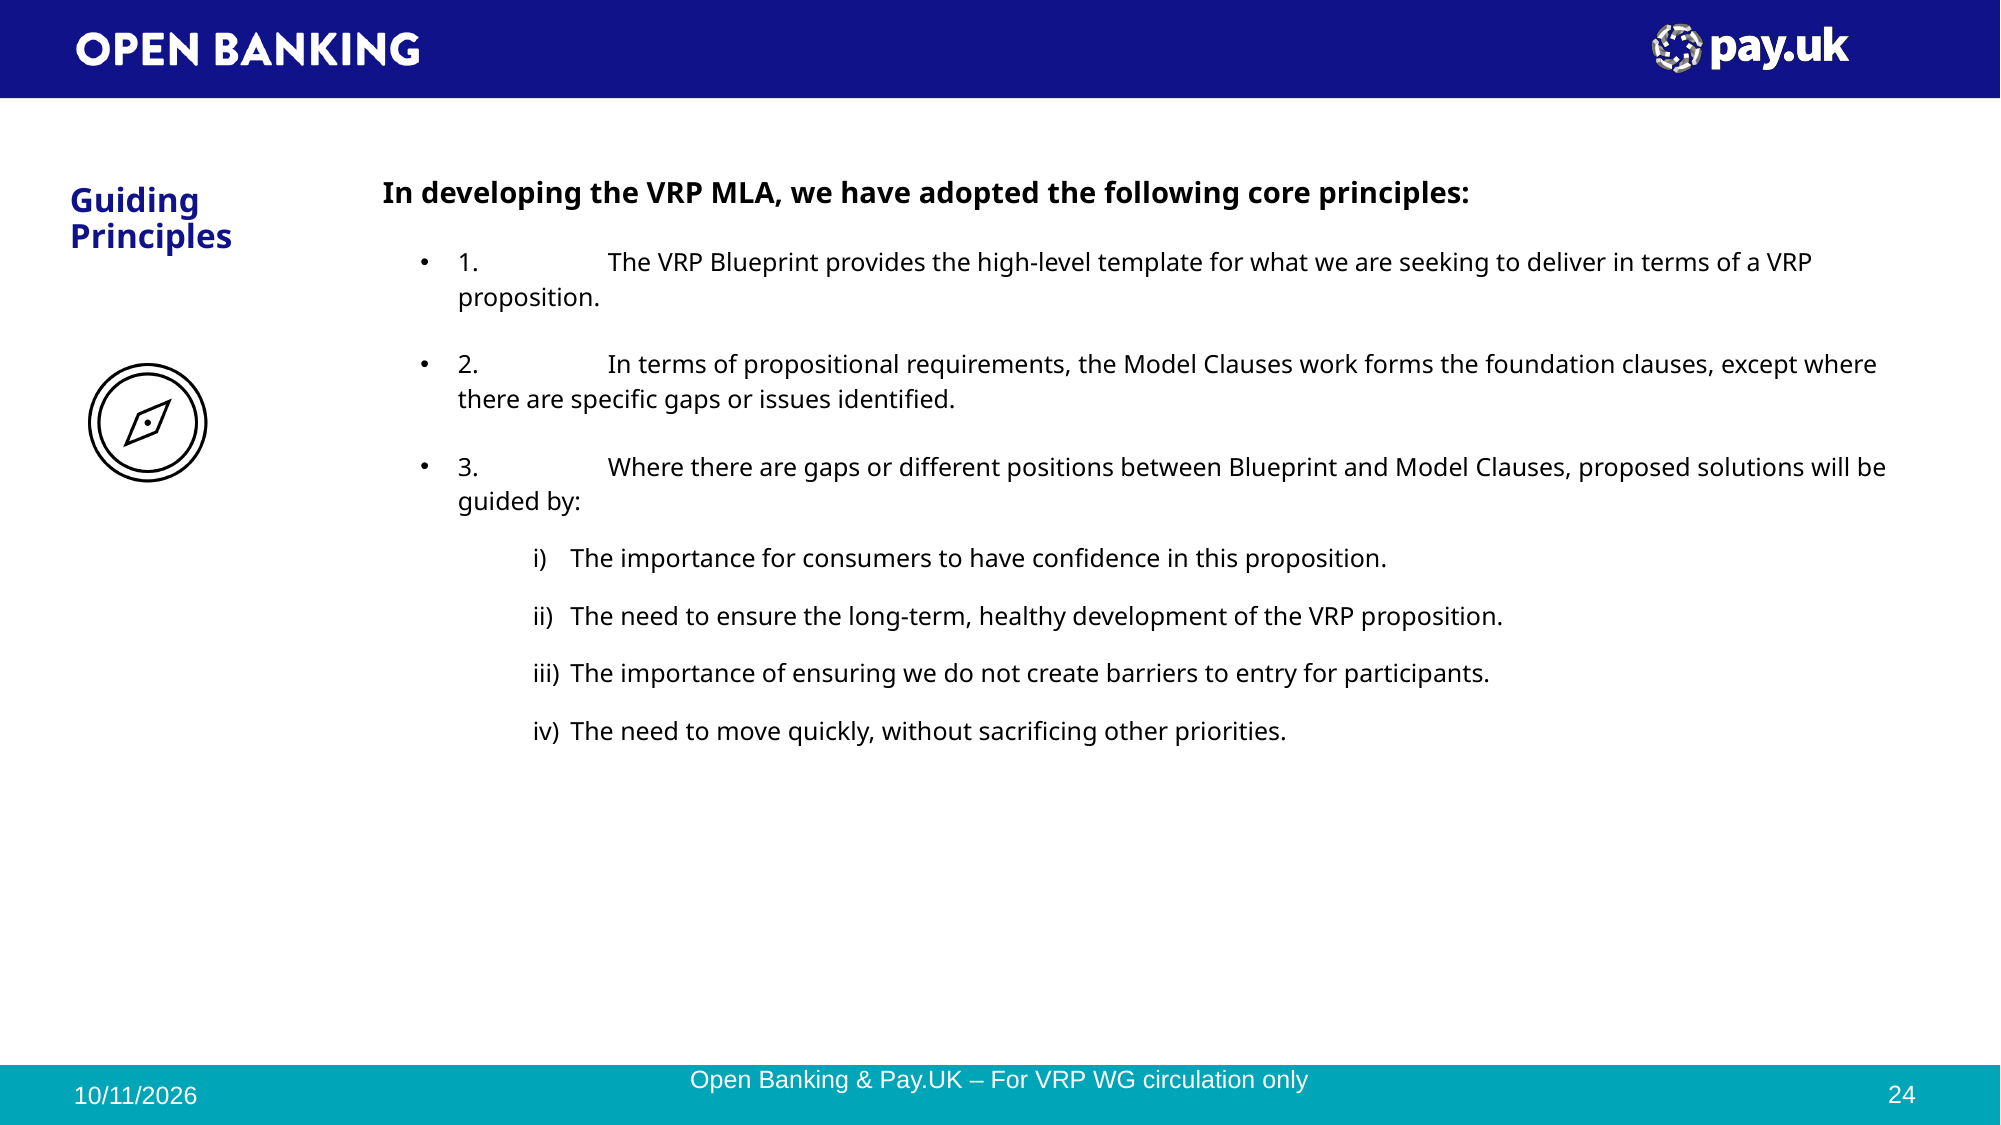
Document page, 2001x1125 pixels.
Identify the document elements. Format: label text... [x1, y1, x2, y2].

list In developing the VRP MLA, we have adopted the following core principles: 1. The VRP Blueprint provides the high-level template for what we are seeking to deliver in terms of a VRP proposition. 2. In terms of propositional requirements, the Model Clauses work forms the foundation clauses, except where there are specific gaps or issues identified. 3. Where there are gaps or different positions between Blueprint and Model Clauses, proposed solutions will be guided by: The importance for consumers to have confidence in this proposition. The need to ensure the long-term, healthy development of the VRP proposition. The importance of ensuring we do not create barriers to entry for participants. The need to move quickly, without sacrificing other priorities. [367, 176, 1925, 1017]
footer Open Banking & Pay.UK – For VRP WG circulation only [662, 1064, 1338, 1124]
picture [72, 347, 223, 498]
picture [43, 0, 452, 99]
picture [1644, 12, 1856, 78]
slide_number 24 [1412, 1064, 1932, 1124]
title Guiding Principles [54, 176, 291, 453]
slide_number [59, 1065, 509, 1125]
